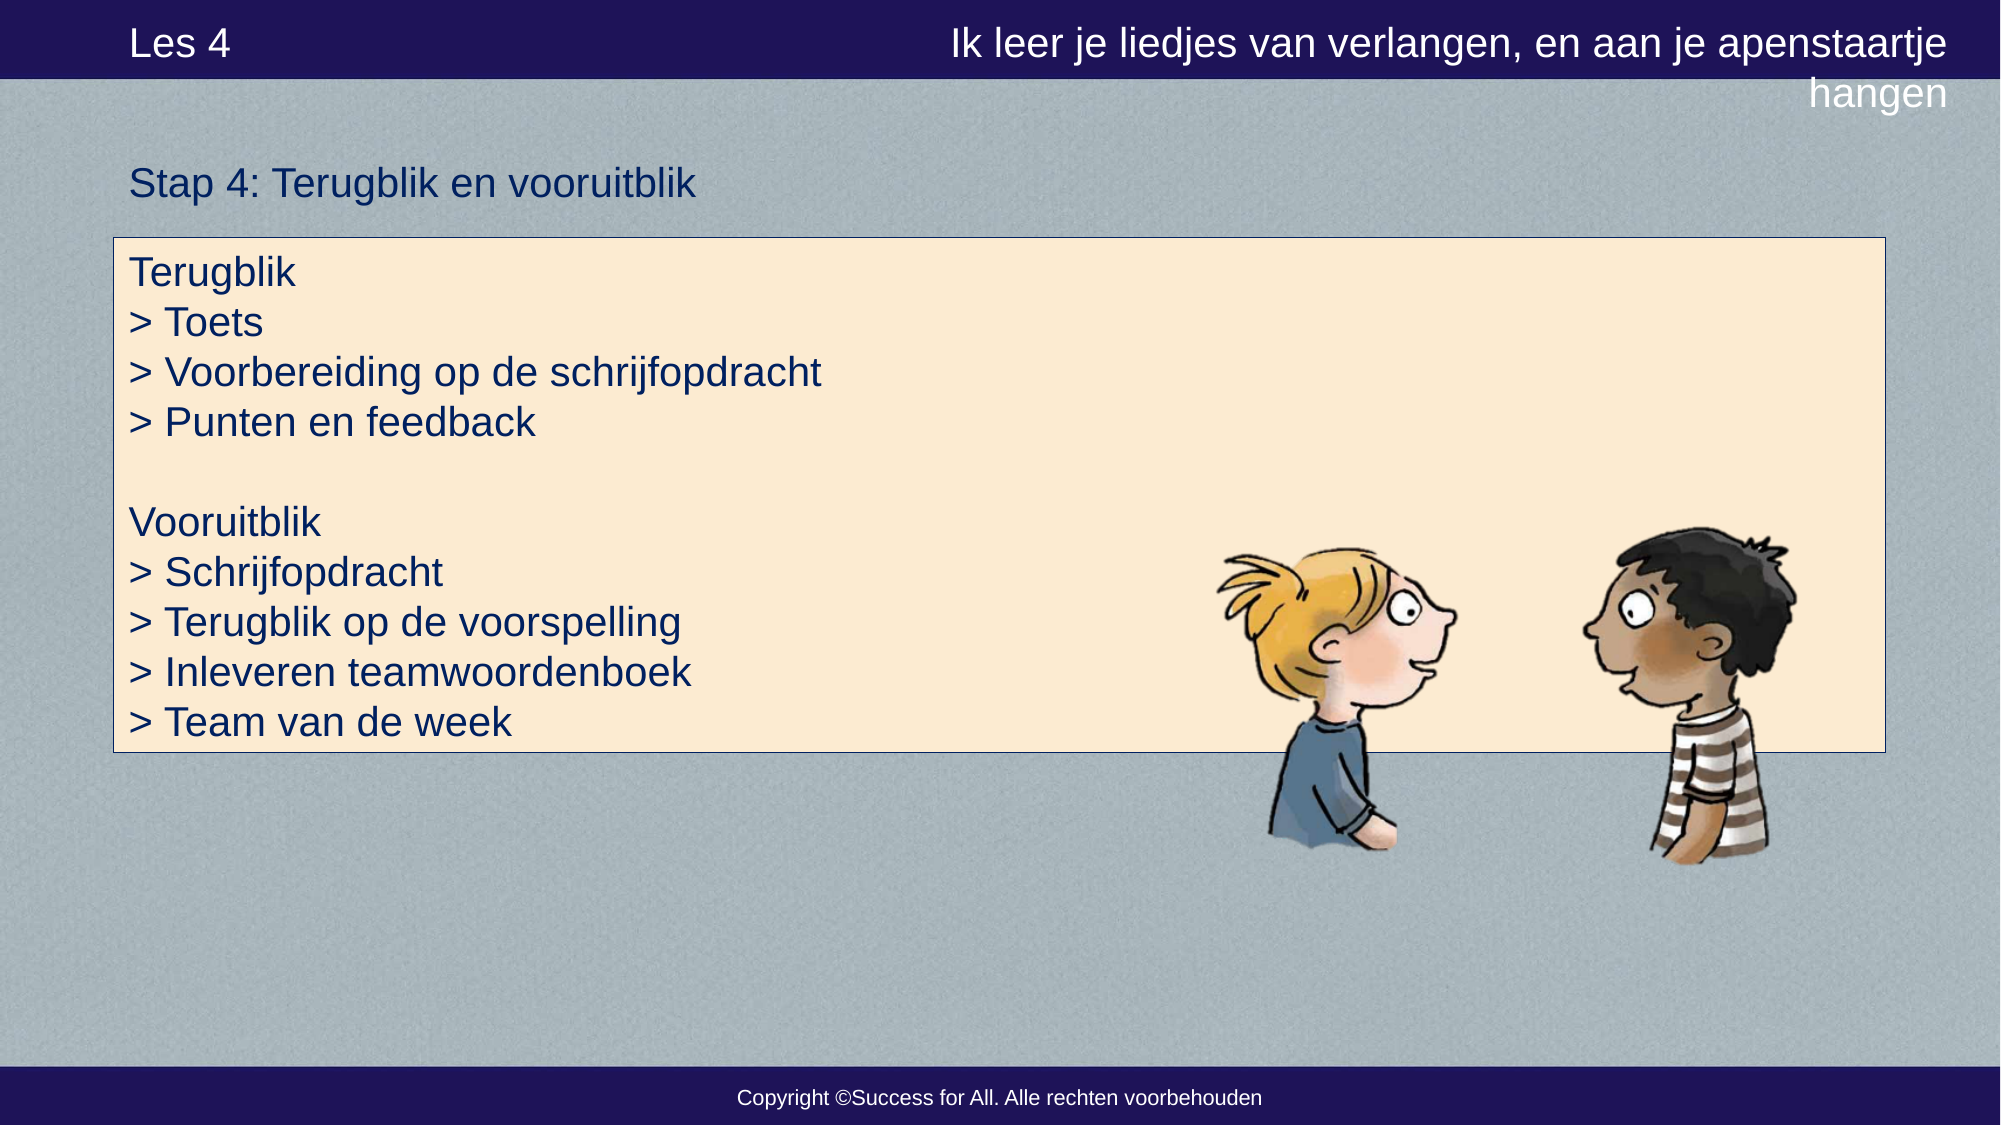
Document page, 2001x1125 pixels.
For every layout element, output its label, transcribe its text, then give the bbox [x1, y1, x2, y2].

text_box Les 4 [114, 8, 354, 73]
text_box Ik leer je liedjes van verlangen, en aan je apenstaartje hangen [786, 8, 1963, 123]
text_box Terugblik > Toets > Voorbereiding op de schrijfopdracht > Punten en feedback Vooruitblik > Schrijfopdracht > Terugblik op de voorspelling > Inleveren teamwoordenboek > Team van de week [113, 237, 1886, 753]
picture [0, 0, 2001, 1125]
text_box Stap 4: Terugblik en vooruitblik [113, 148, 1635, 214]
text_box Copyright ©Success for All. Alle rechten voorbehouden [0, 1076, 2000, 1125]
